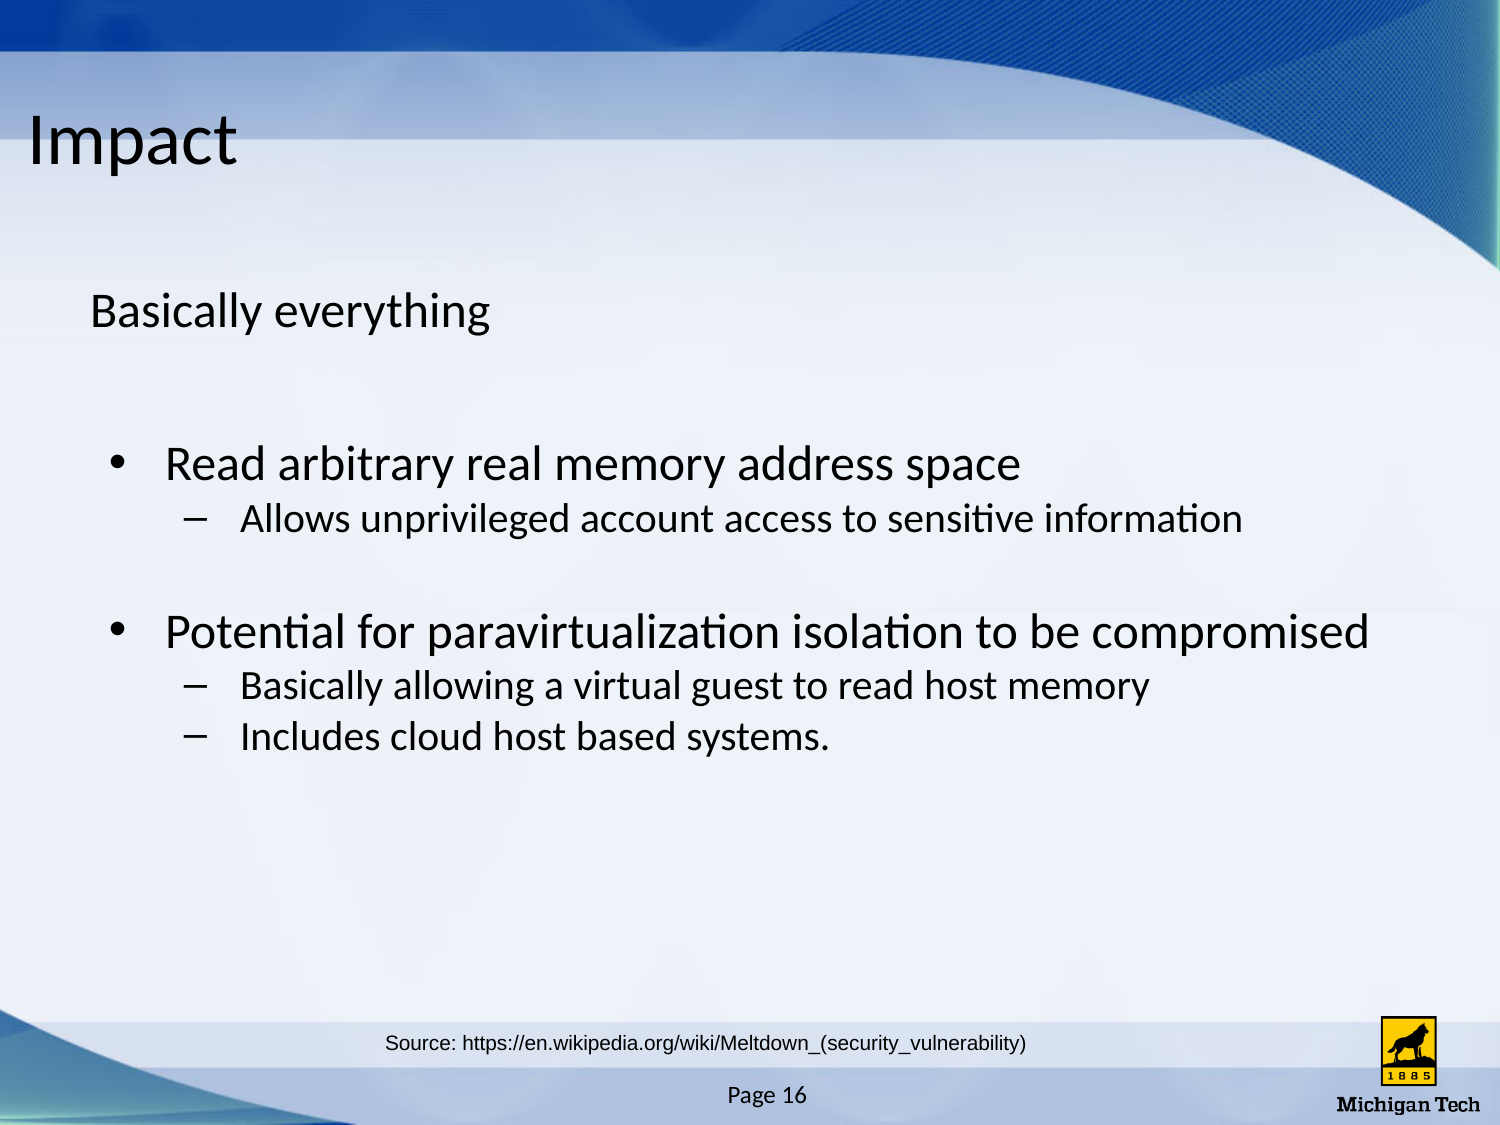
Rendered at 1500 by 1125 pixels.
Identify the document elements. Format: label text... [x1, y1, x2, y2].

list Basically everything Read arbitrary real memory address space Allows unprivileged account access to sensitive information Potential for paravirtualization isolation to be compromised Basically allowing a virtual guest to read host memory Includes cloud host based systems. [75, 262, 1425, 1063]
title Impact [12, 75, 1263, 263]
text_box Source: https://en.wikipedia.org/wiki/Meltdown_(security_vulnerability) [370, 1022, 1263, 1062]
picture [0, 0, 1500, 1125]
